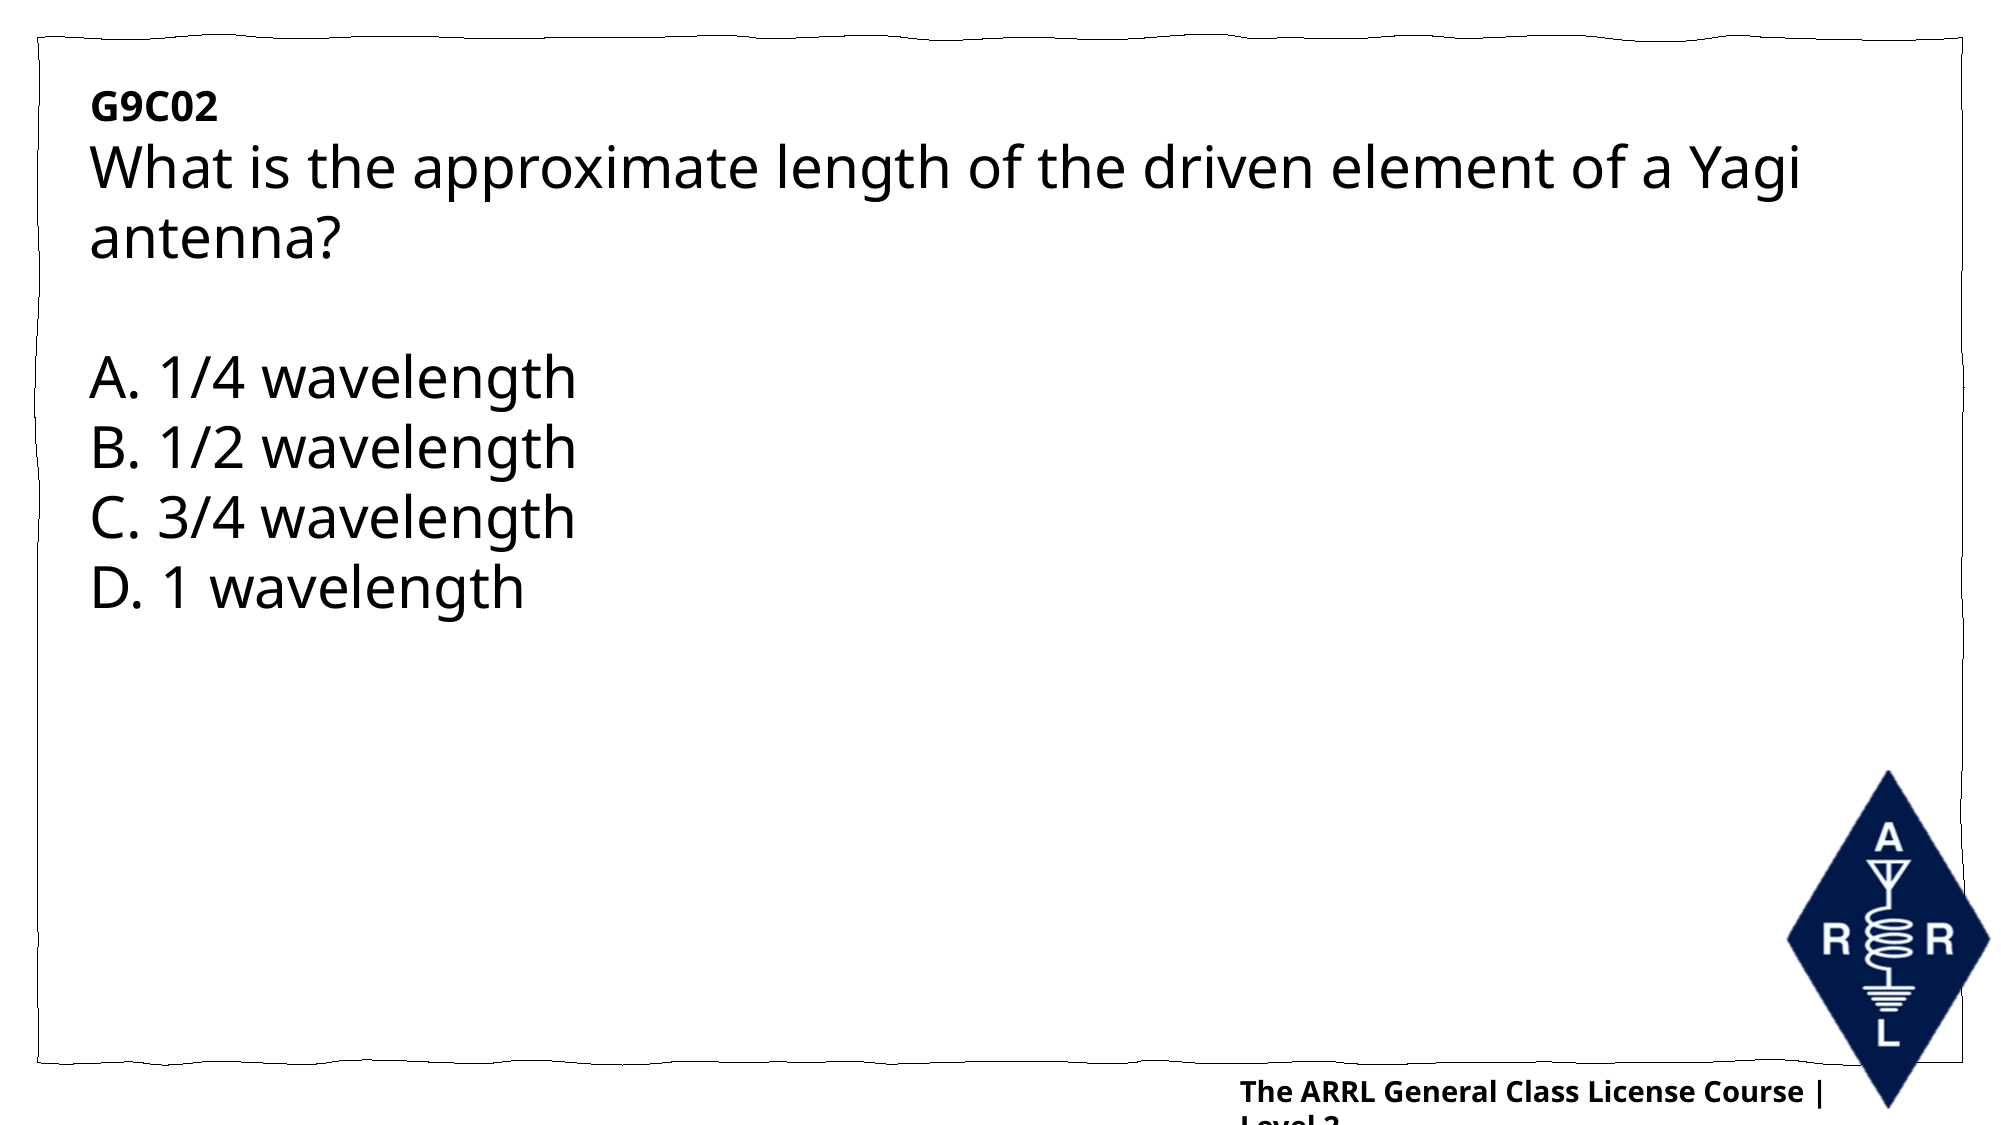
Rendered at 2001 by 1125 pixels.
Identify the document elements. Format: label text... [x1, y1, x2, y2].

text_box G9C02 What is the approximate length of the driven element of a Yagi antenna? A. 1/4 wavelength B. 1/2 wavelength C. 3/4 wavelength D. 1 wavelength [75, 72, 1850, 628]
picture [1773, 752, 1999, 1125]
